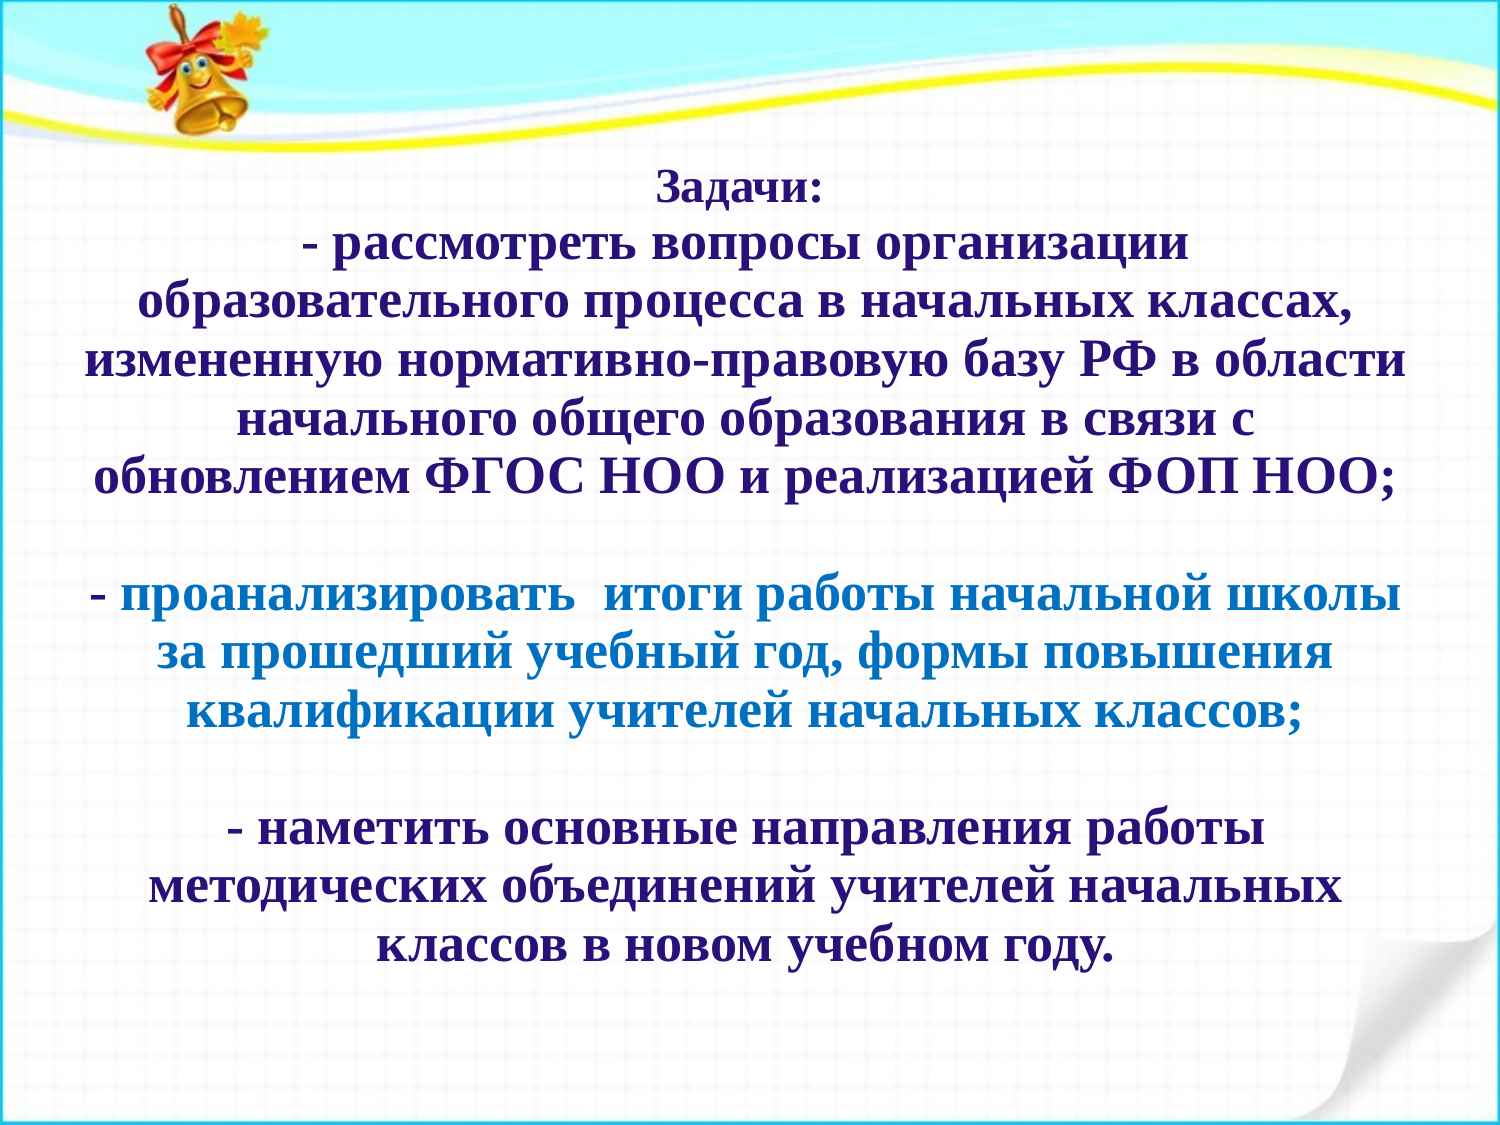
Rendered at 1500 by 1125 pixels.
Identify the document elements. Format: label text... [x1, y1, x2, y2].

picture [0, 0, 1500, 1125]
title Задачи: - рассмотреть вопросы организации образовательного процесса в начальных классах, измененную нормативно-правовую базу РФ в области начального общего образования в связи с обновлением ФГОС НОО и реализацией ФОП НОО; - проанализировать итоги работы начальной школы за прошедший учебный год, формы повышения квалификации учителей начальных классов; - наметить основные направления работы методических объединений учителей начальных классов в новом учебном году. [69, 59, 1424, 1086]
